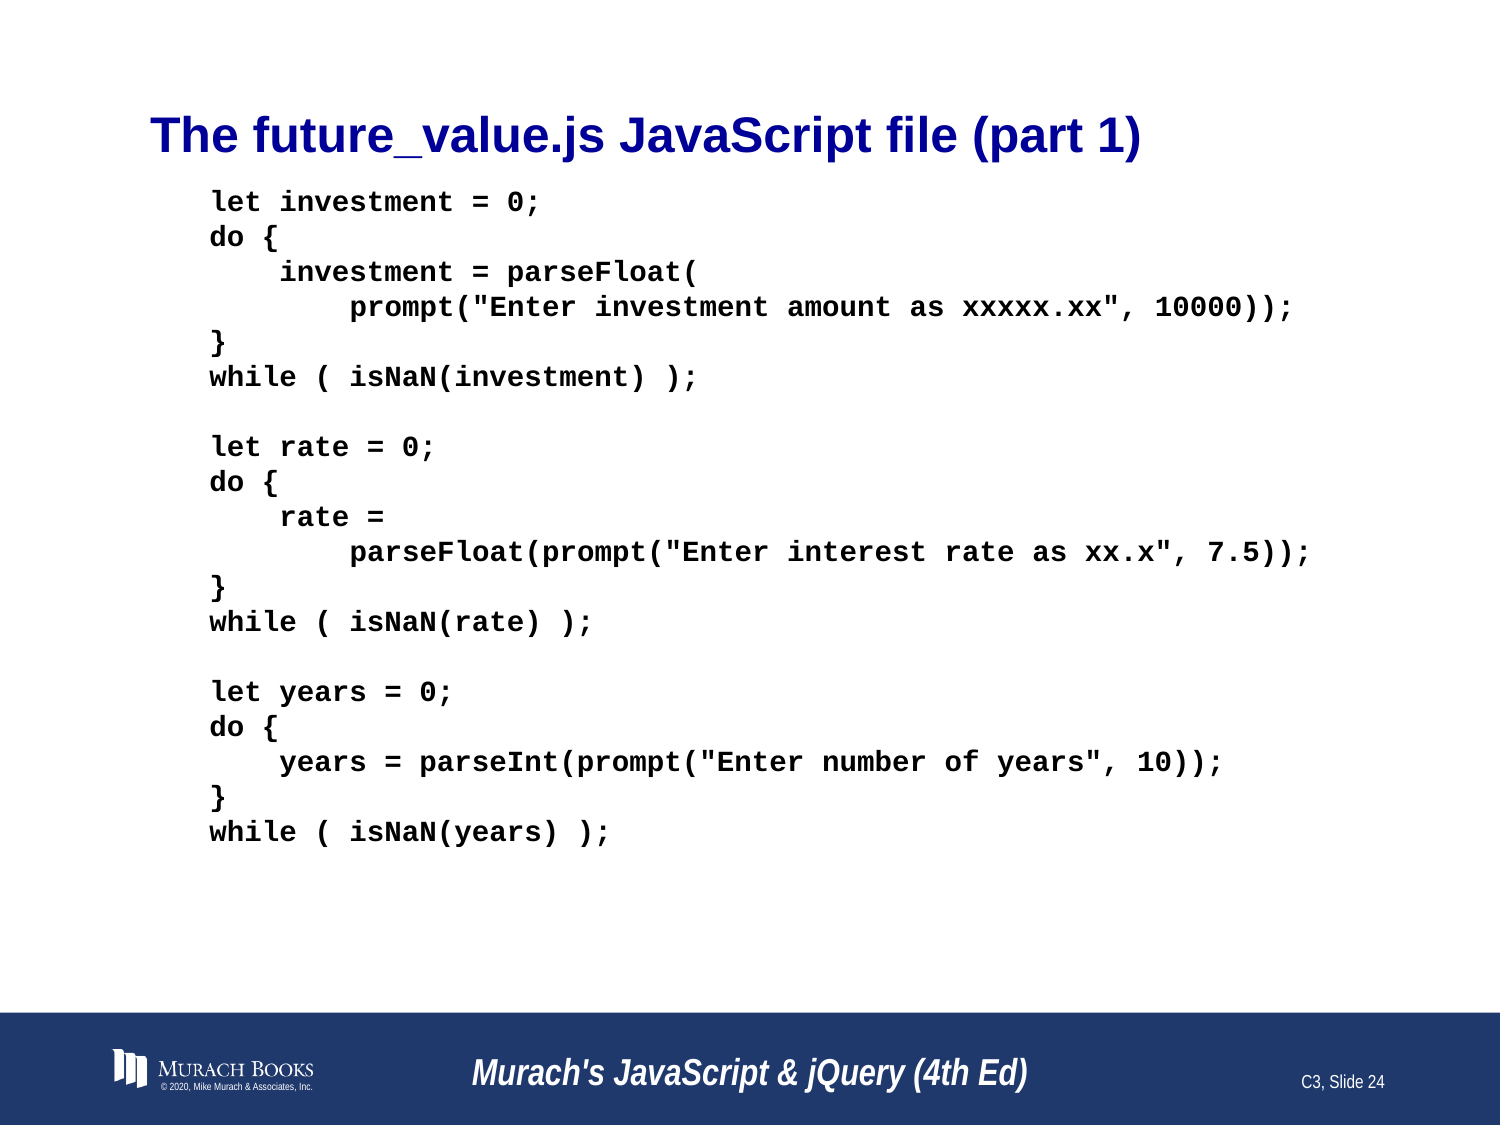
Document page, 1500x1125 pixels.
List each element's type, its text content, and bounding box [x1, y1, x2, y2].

list let investment = 0; do { investment = parseFloat( prompt("Enter investment amount as xxxxx.xx", 10000)); } while ( isNaN(investment) ); let rate = 0; do { rate = parseFloat(prompt("Enter interest rate as xx.x", 7.5)); } while ( isNaN(rate) ); let years = 0; do { years = parseInt(prompt("Enter number of years", 10)); } while ( isNaN(years) ); [137, 174, 1350, 975]
footer © 2020, Mike Murach & Associates, Inc. [12, 1025, 463, 1100]
title The future_value.js JavaScript file (part 1) [150, 102, 1350, 164]
slide_number C3, Slide 24 [1087, 1025, 1400, 1100]
slide_number Murach's JavaScript & jQuery (4th Ed) [463, 1025, 1050, 1100]
